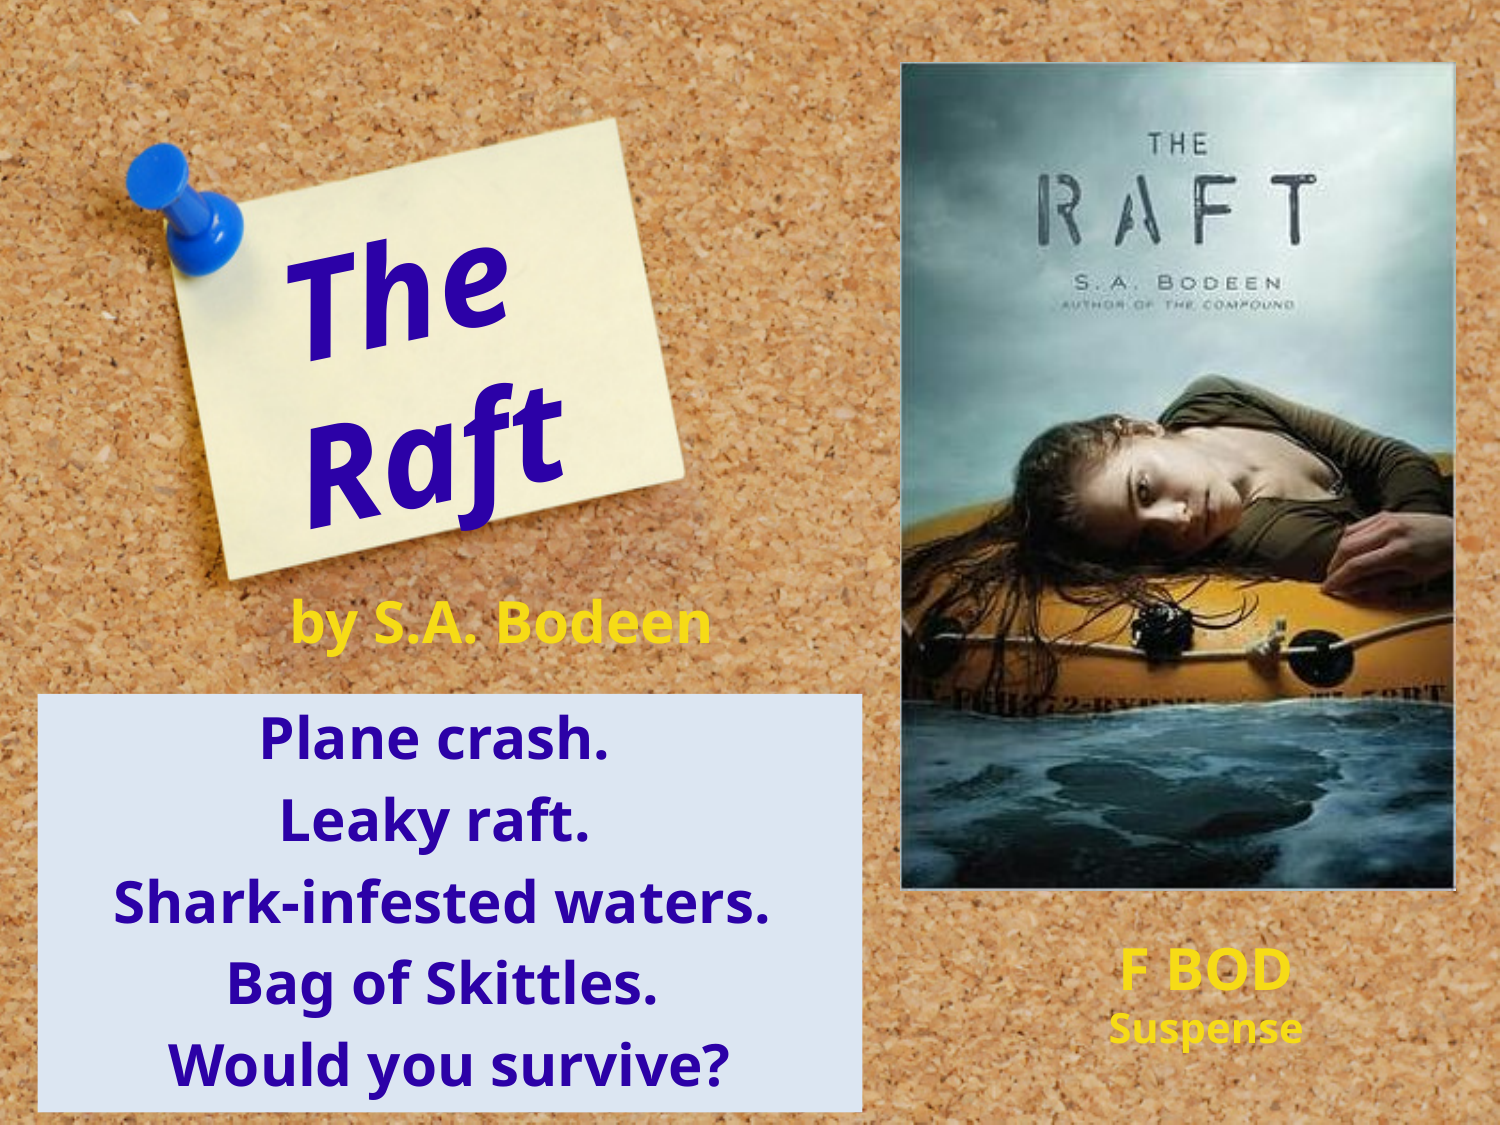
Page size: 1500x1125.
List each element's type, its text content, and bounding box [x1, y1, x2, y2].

picture [0, 0, 1500, 1125]
text_box by S.A. Bodeen [275, 577, 775, 663]
title The Raft [162, 158, 664, 578]
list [899, 62, 1456, 892]
list Plane crash. Leaky raft. Shark-infested waters. Bag of Skittles. Would you survive? [37, 693, 863, 1113]
text_box F BOD Suspense [1037, 924, 1375, 1060]
